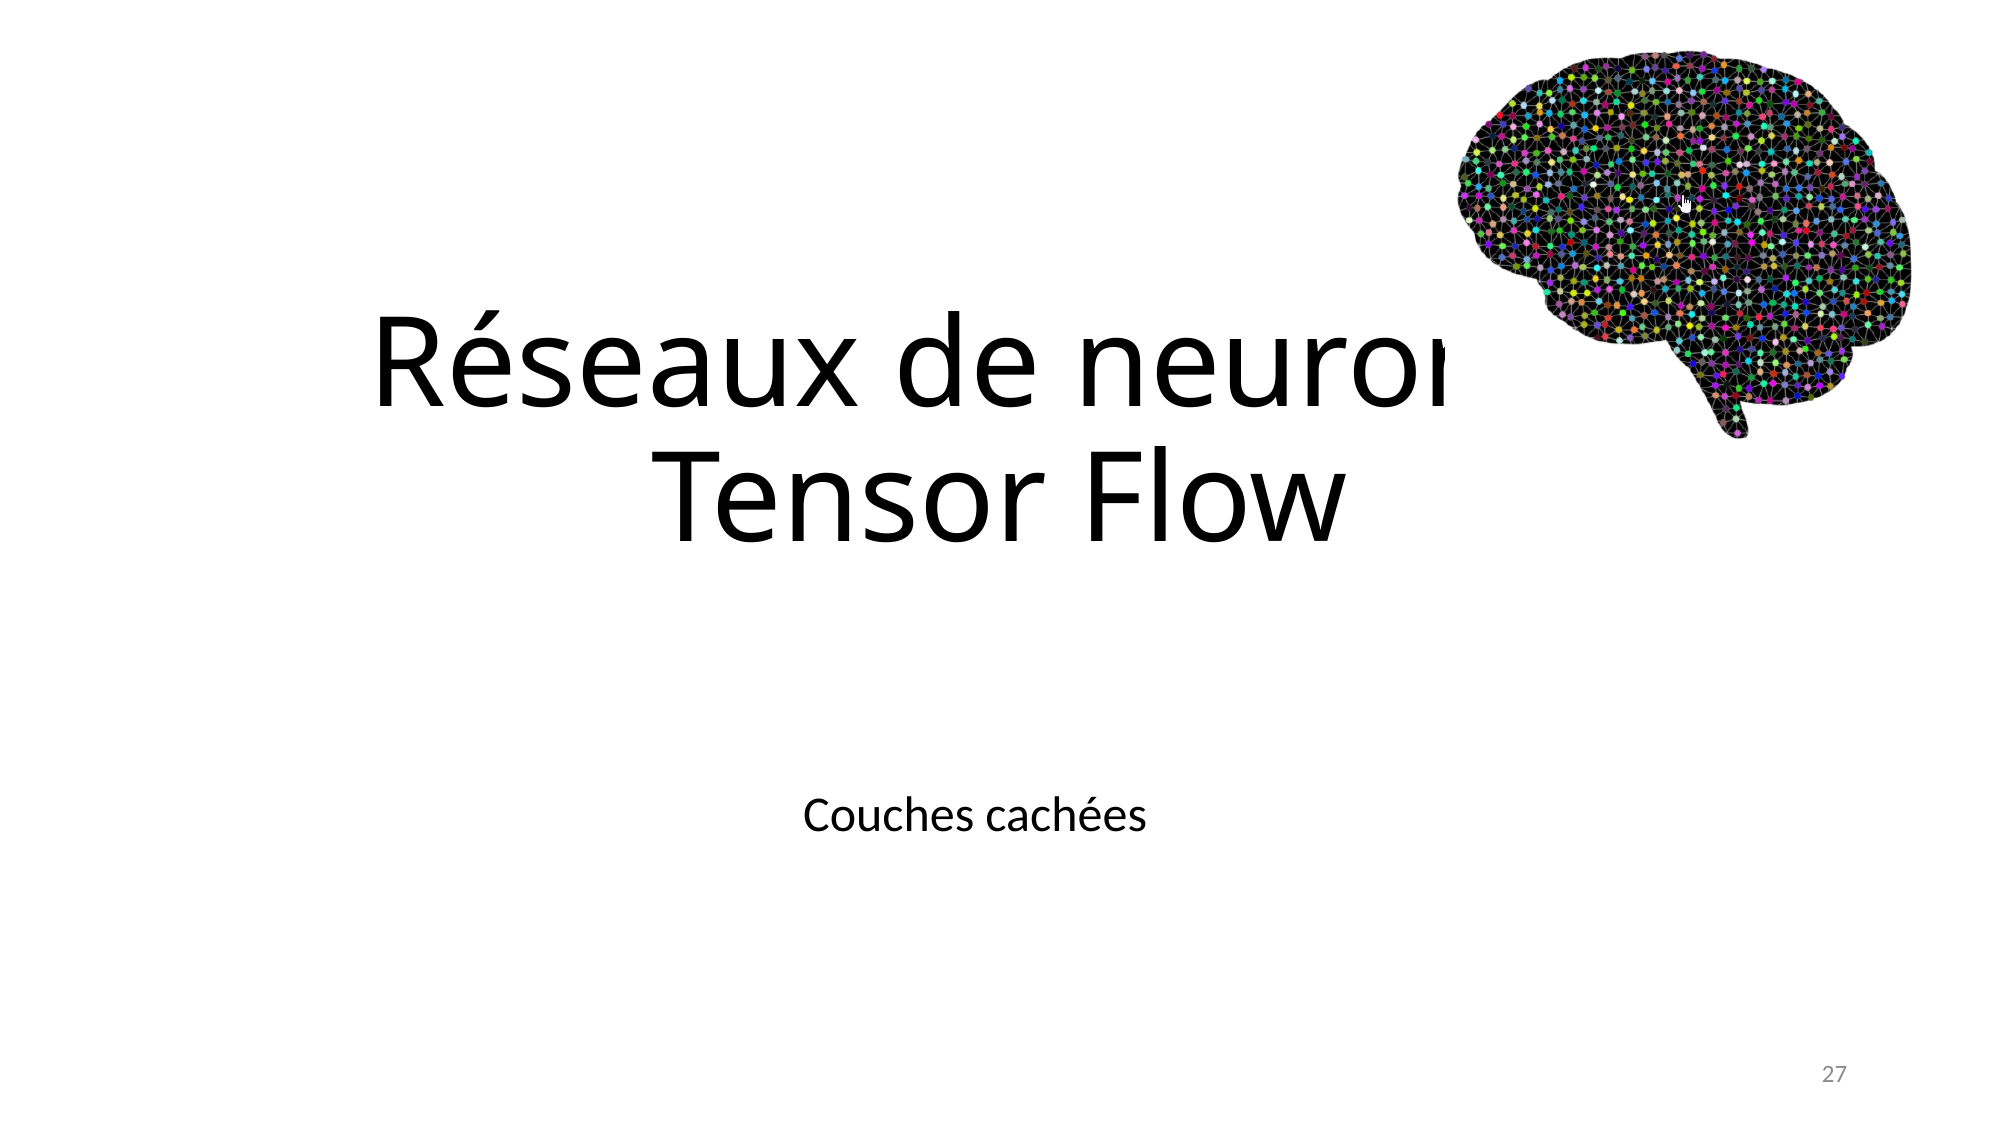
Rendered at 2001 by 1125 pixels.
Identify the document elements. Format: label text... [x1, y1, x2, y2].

title Réseaux de neurones Tensor Flow [249, 184, 1750, 576]
picture [1445, 43, 1921, 444]
subtitle Couches cachées [225, 780, 1726, 1053]
slide_number 27 [1412, 1042, 1863, 1103]
